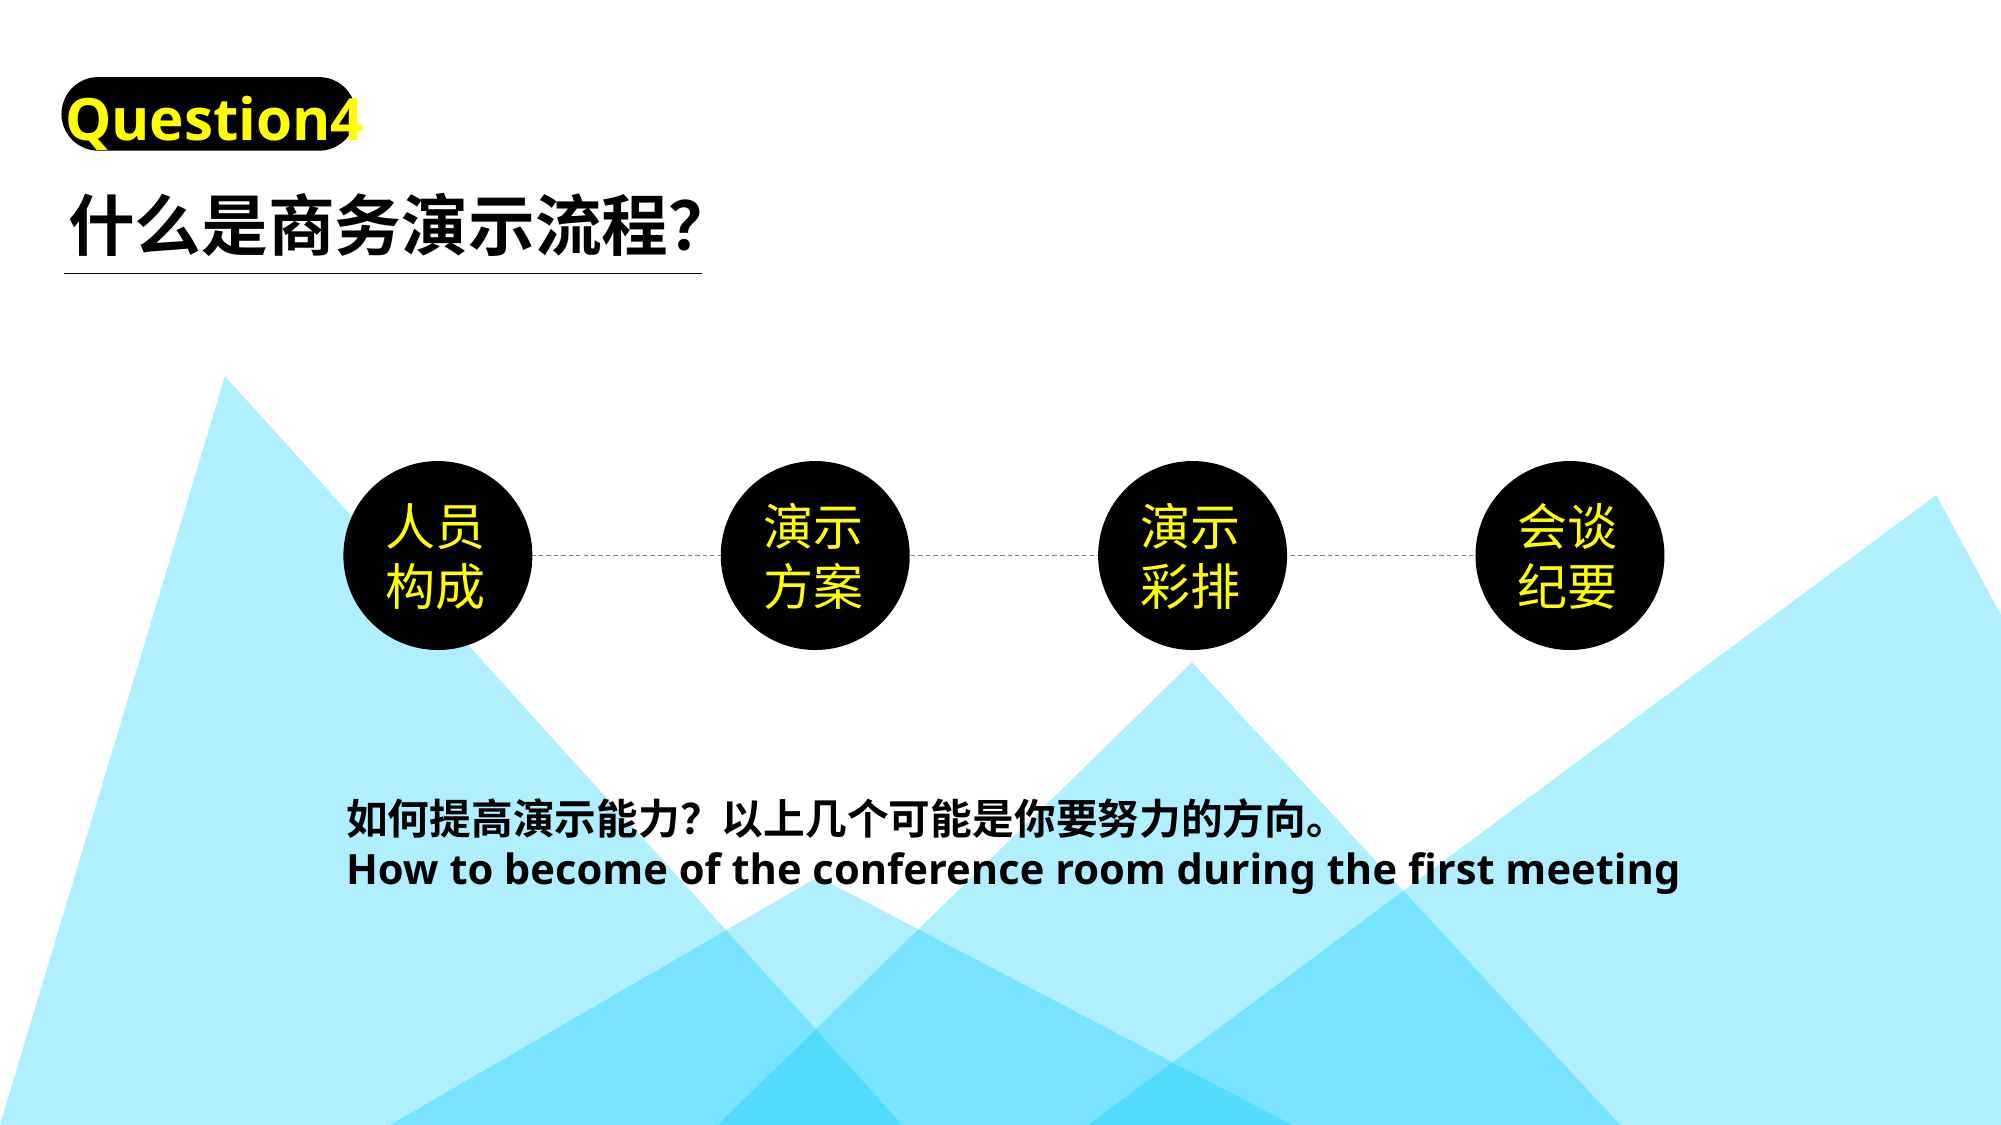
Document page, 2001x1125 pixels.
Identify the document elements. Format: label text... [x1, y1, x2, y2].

text_box 什么是商务演示流程？ [10, 164, 794, 283]
text_box Question4 [50, 60, 379, 159]
text_box 如何提高演示能力？以上几个可能是你要努力的方向。 How to become of the conference room during the first meeting [331, 785, 1728, 901]
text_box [343, 461, 1665, 650]
